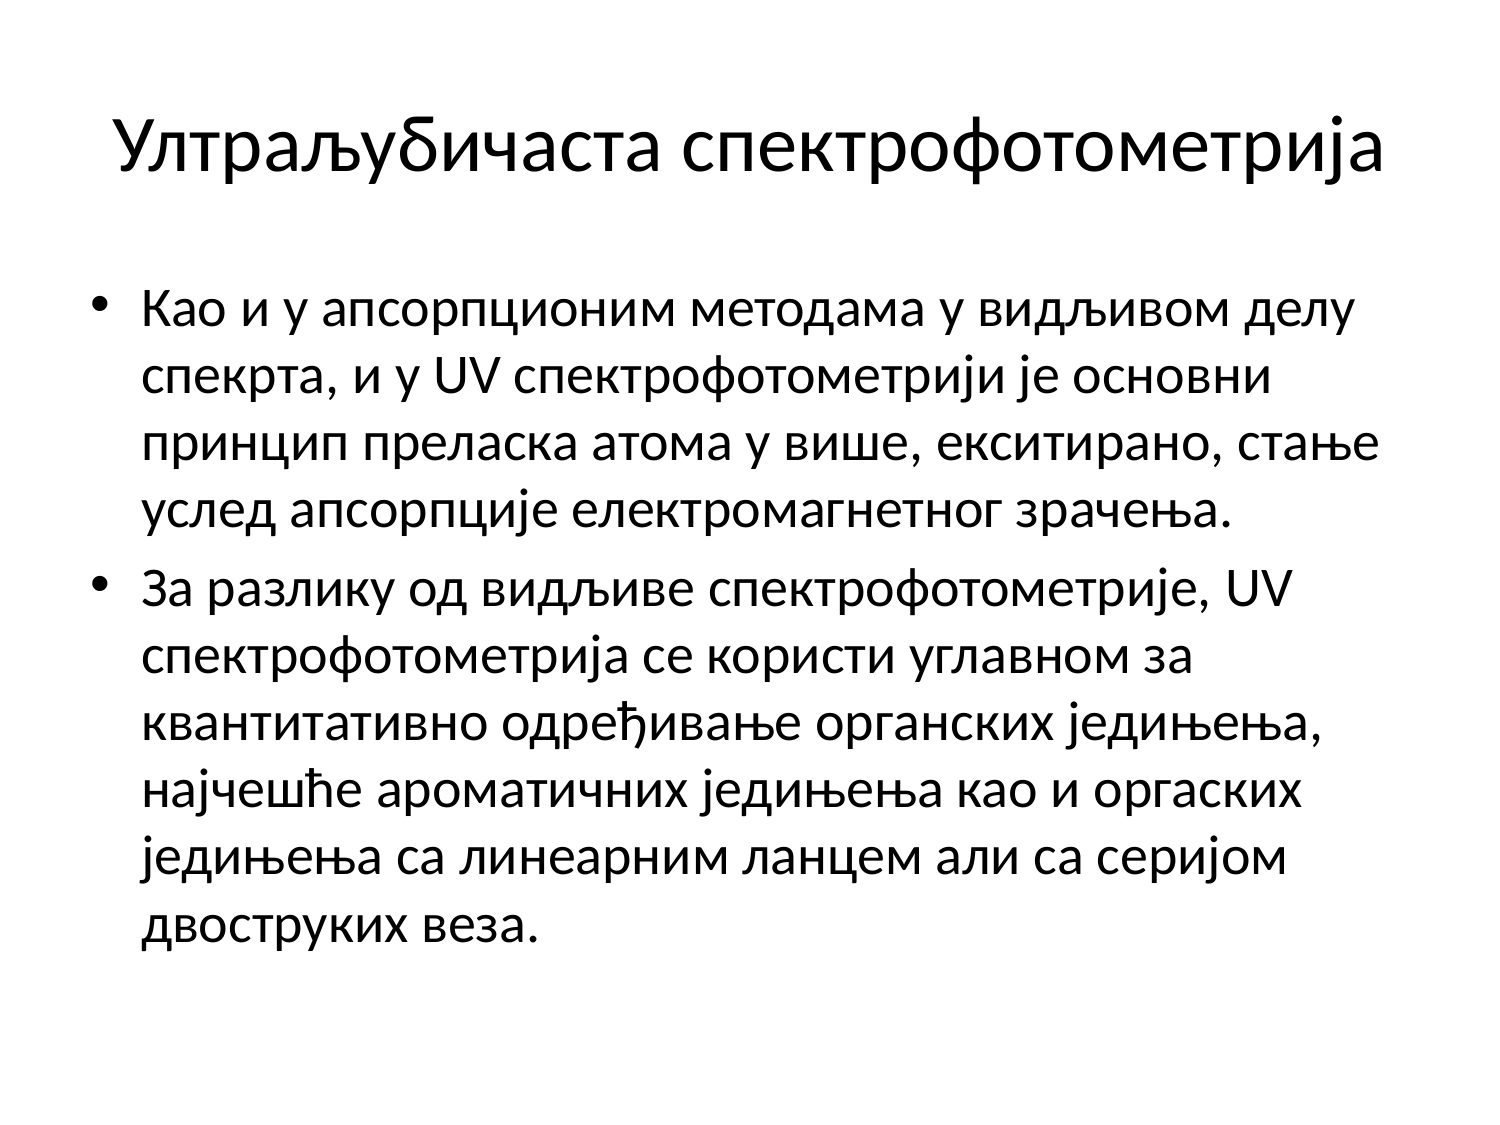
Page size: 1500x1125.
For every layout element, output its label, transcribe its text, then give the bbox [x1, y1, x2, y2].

list Као и у апсорпционим методама у видљивом делу спекрта, и у UV спектрофотометрији је основни принцип преласка атома у више, екситирано, стање услед апсорпције електромагнетног зрачења. За разлику од видљиве спектрофотометрије, UV спектрофотометрија се користи углавном за квантитативно одређивање органских једињења, најчешће ароматичних једињења као и оргаских једињења са линеарним ланцем али са серијом двоструких веза. [75, 262, 1425, 1005]
title Ултраљубичаста спектрофотометрија [75, 45, 1425, 233]
